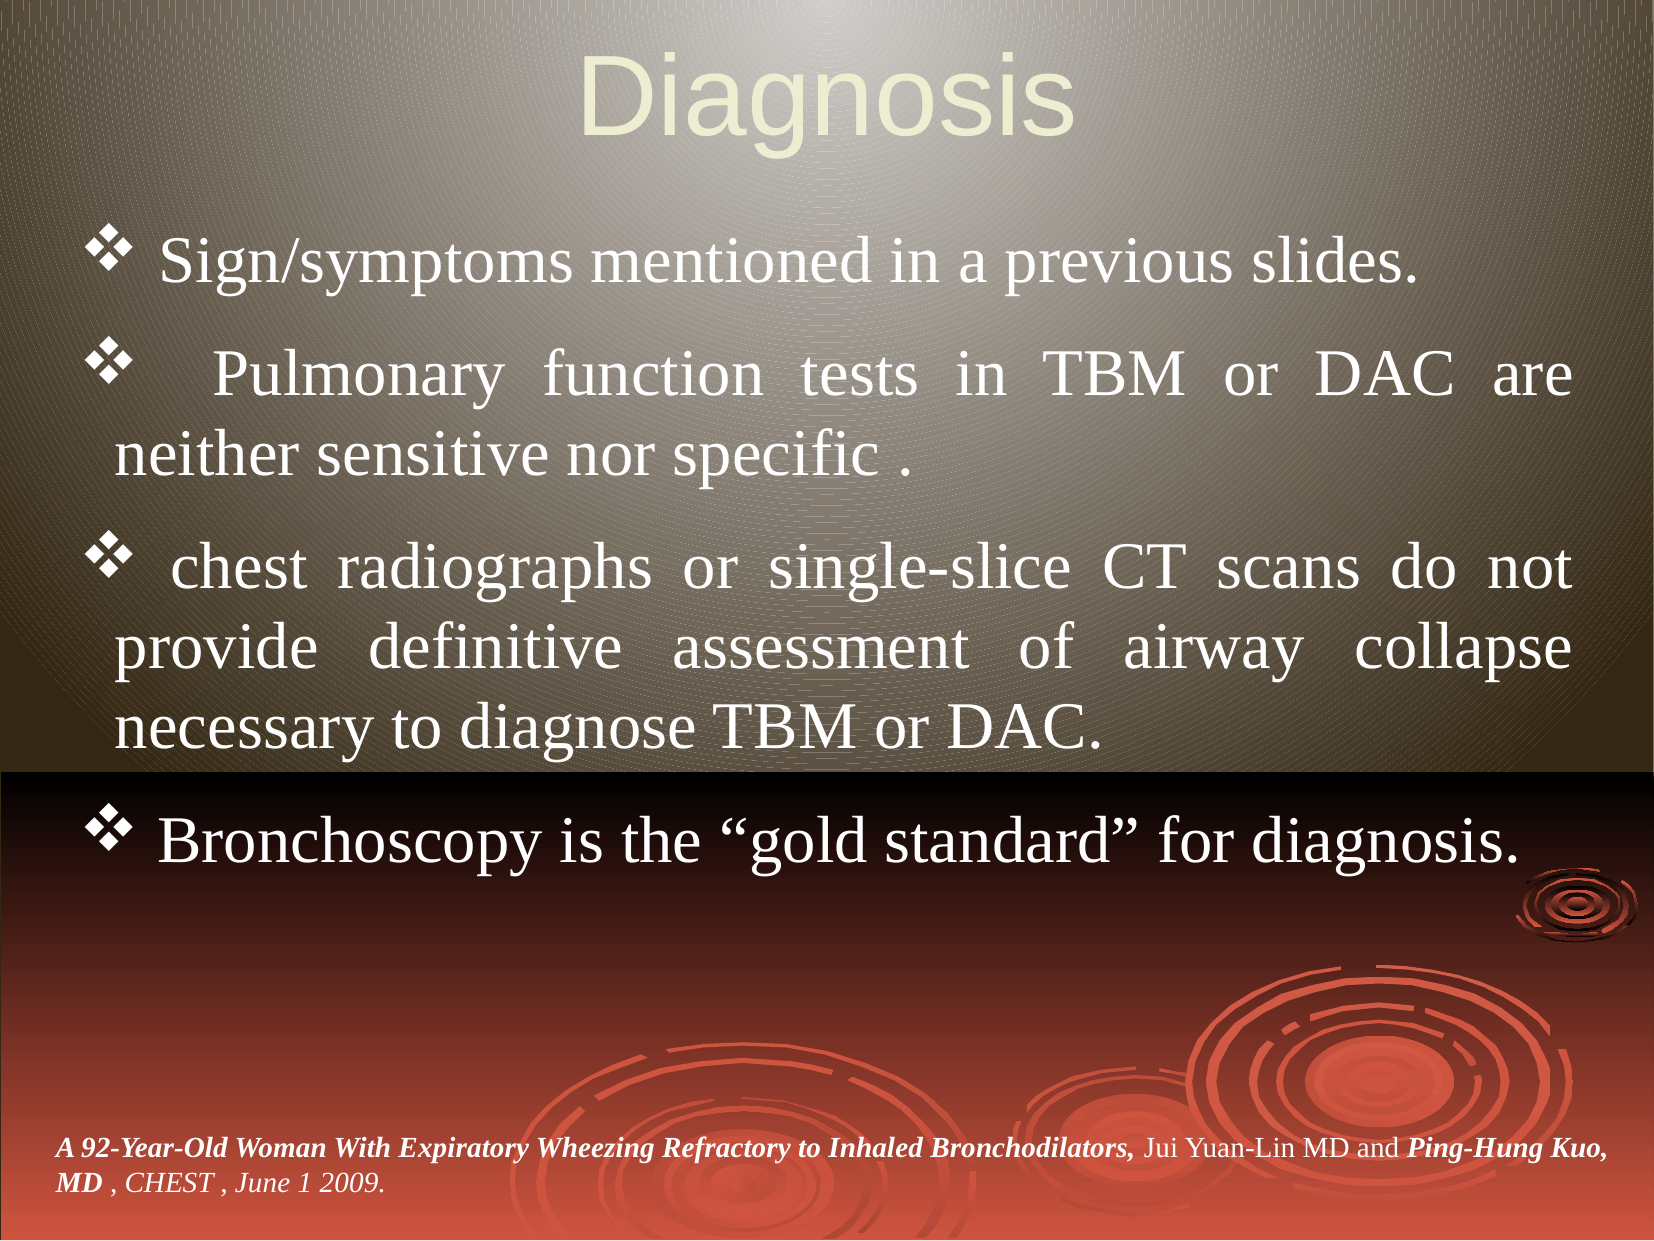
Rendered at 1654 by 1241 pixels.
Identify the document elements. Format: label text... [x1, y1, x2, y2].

text_box A 92-Year-Old Woman With Expiratory Wheezing Refractory to Inhaled Bronchodilators, Jui Yuan-Lin MD and Ping-Hung Kuo, MD , CHEST , June 1 2009. [39, 1119, 1654, 1207]
title Diagnosis [82, 27, 1572, 152]
text_box Sign/symptoms mentioned in a previous slides. Pulmonary function tests in TBM or DAC are neither sensitive nor specific . chest radiographs or single-slice CT scans do not provide definitive assessment of airway collapse necessary to diagnose TBM or DAC. Bronchoscopy is the “gold standard” for diagnosis. [62, 207, 1593, 1012]
